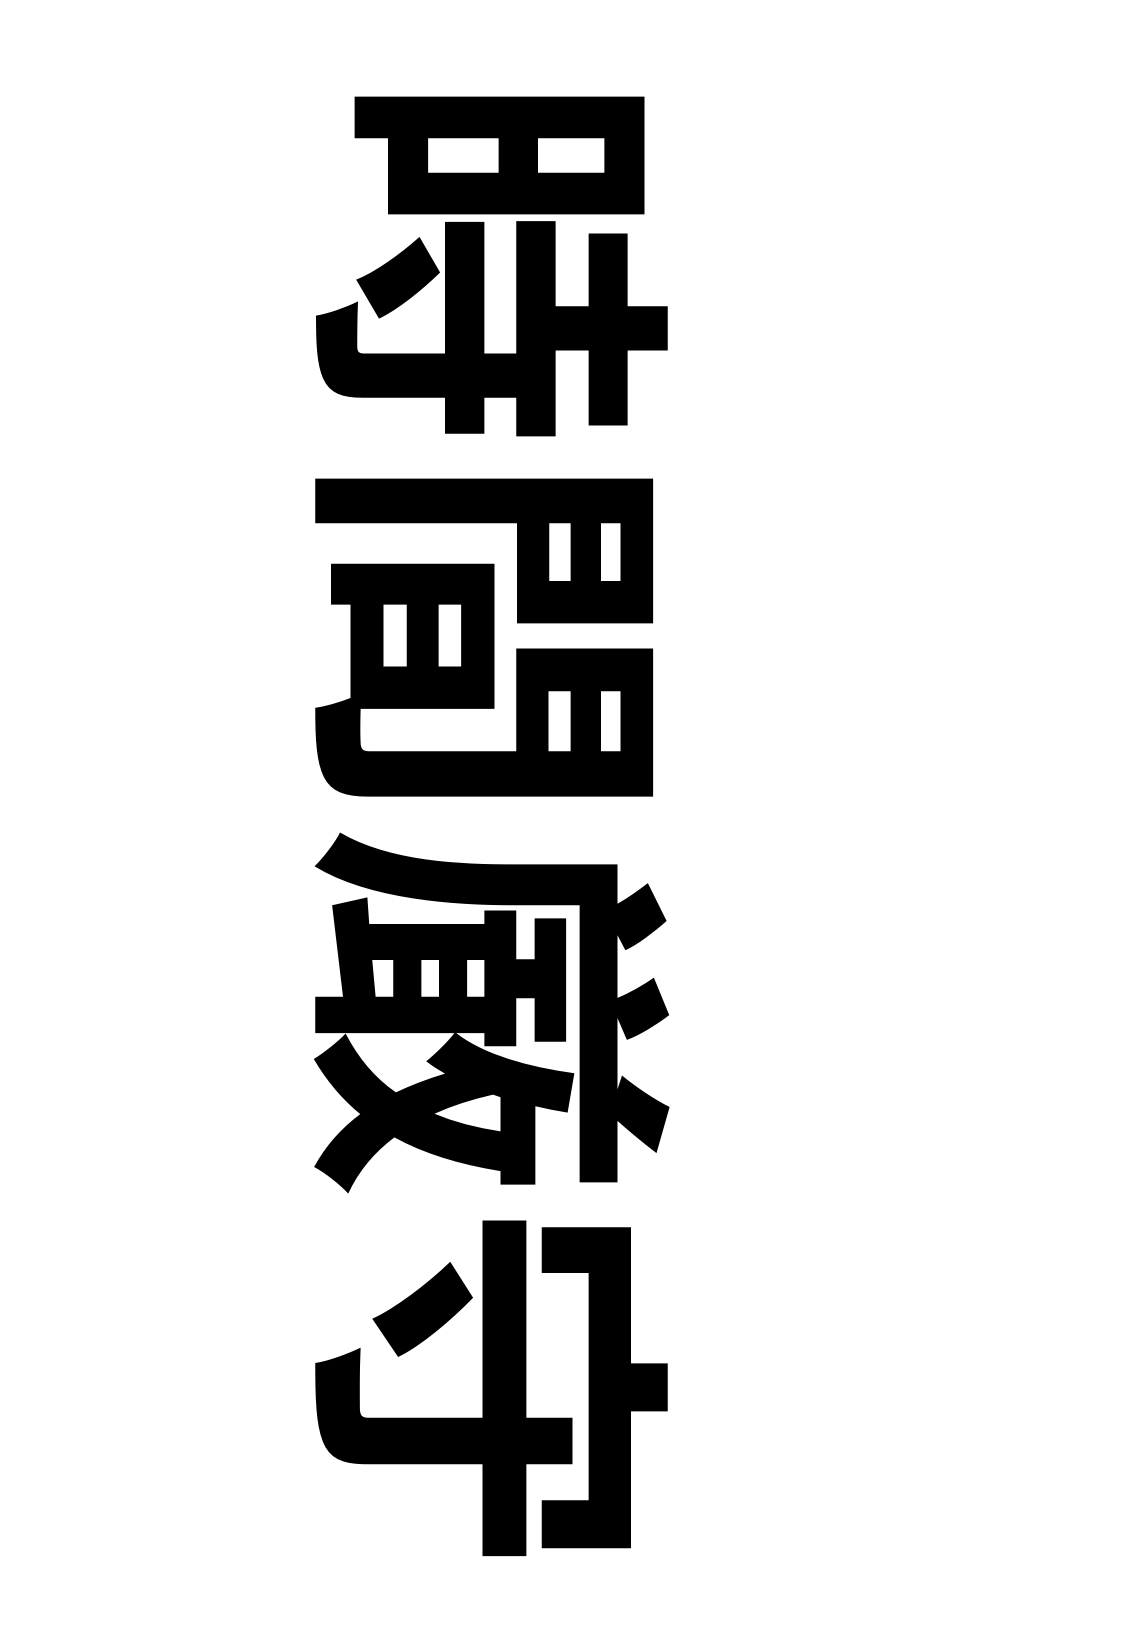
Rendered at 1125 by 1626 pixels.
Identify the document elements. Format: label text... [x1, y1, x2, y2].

text_box 時間厳守 [267, 37, 752, 1614]
